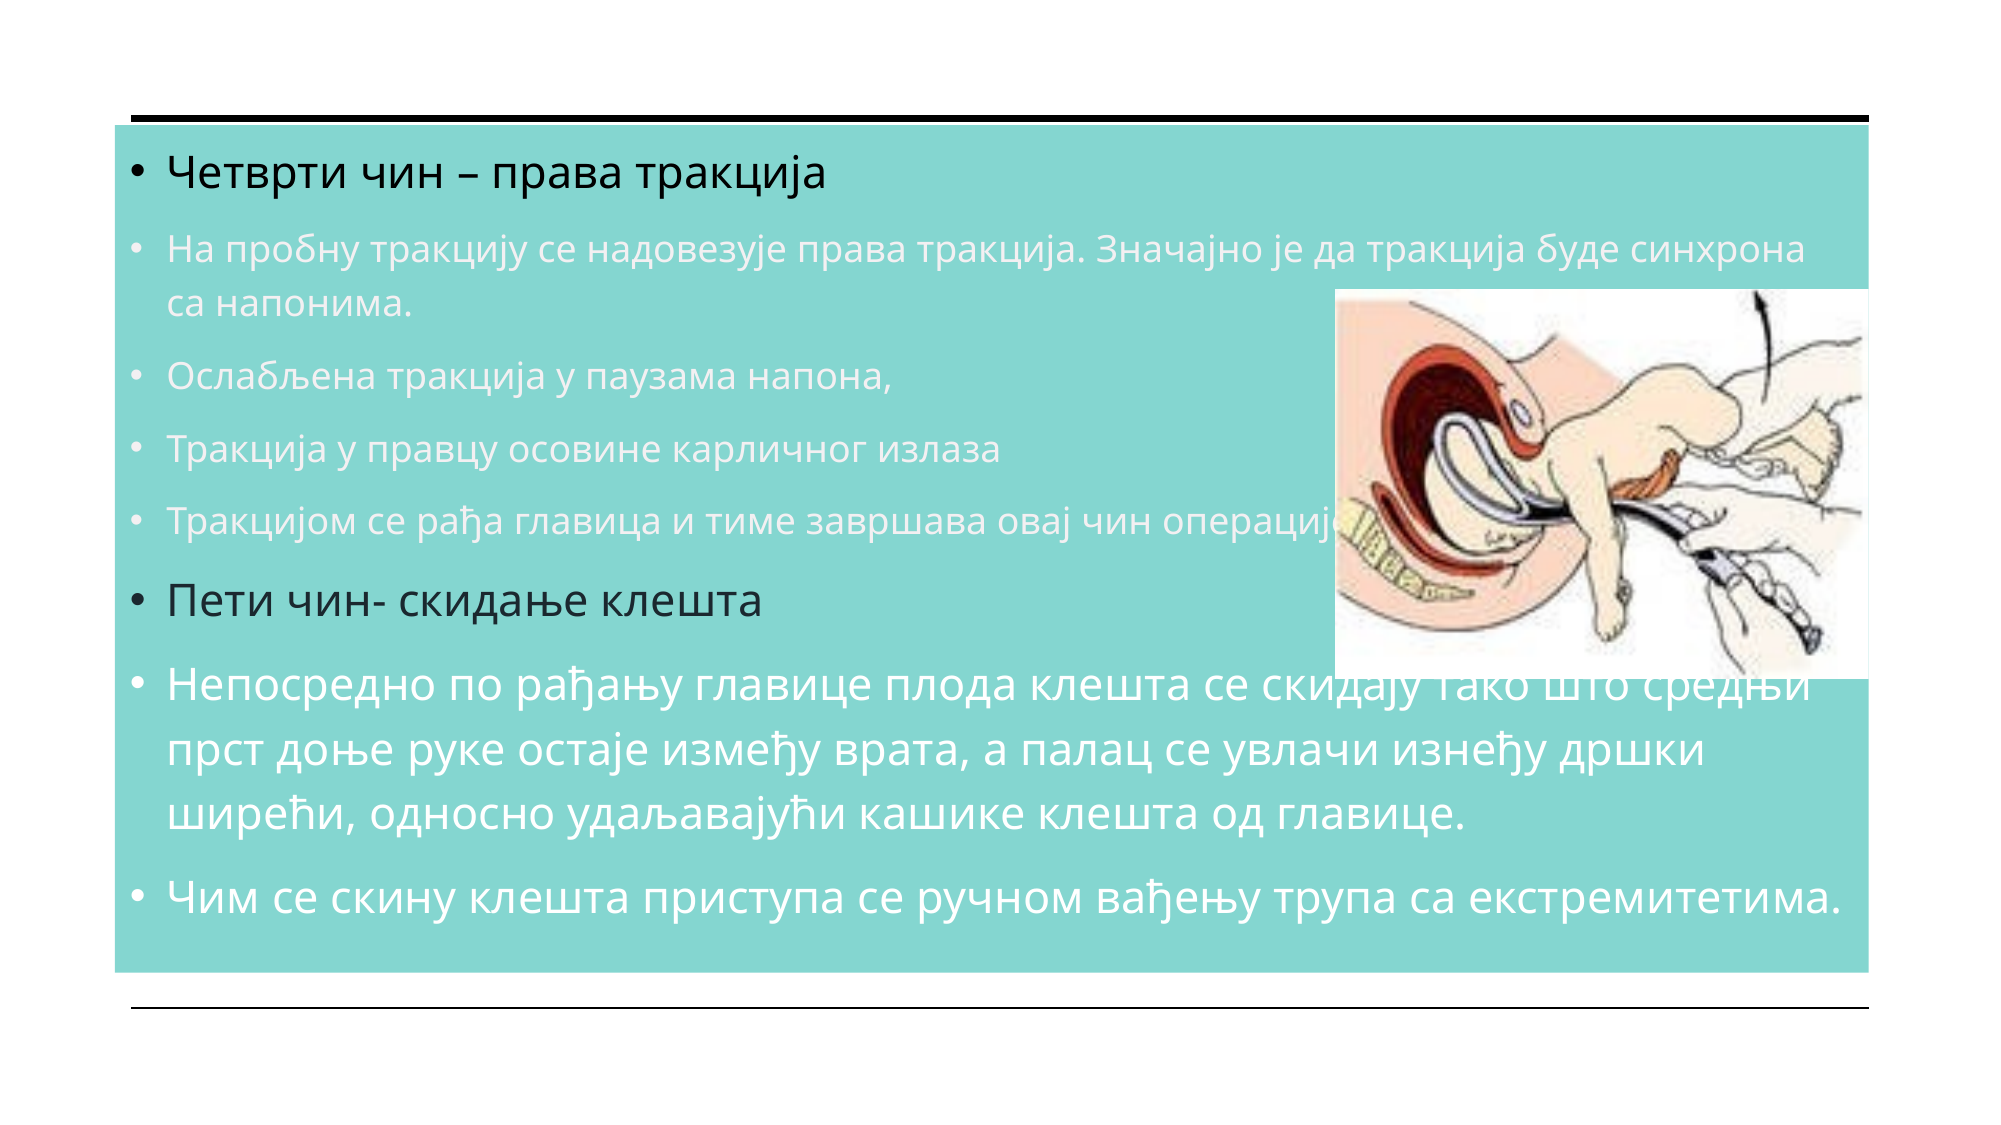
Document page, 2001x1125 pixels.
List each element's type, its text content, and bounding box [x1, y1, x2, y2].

list Четврти чин – права тракција На пробну тракцију се надовезује права тракција. Значајно је да тракција буде синхрона са напонима. Ослабљена тракција у паузама напона, Тракција у правцу осовине карличног излаза Тракцијом се рађа главица и тиме завршава овај чин операције Пети чин- скидање клешта Непосредно по рађању главице плода клешта се скидају тако што средњи прст доње руке остаје између врата, а палац се увлачи изнеђу дршки ширећи, односно удаљавајући кашике клешта од главице. Чим се скину клешта приступа се ручном вађењу трупа са екстремитетима. [114, 125, 1869, 973]
text_box [1335, 289, 1869, 680]
